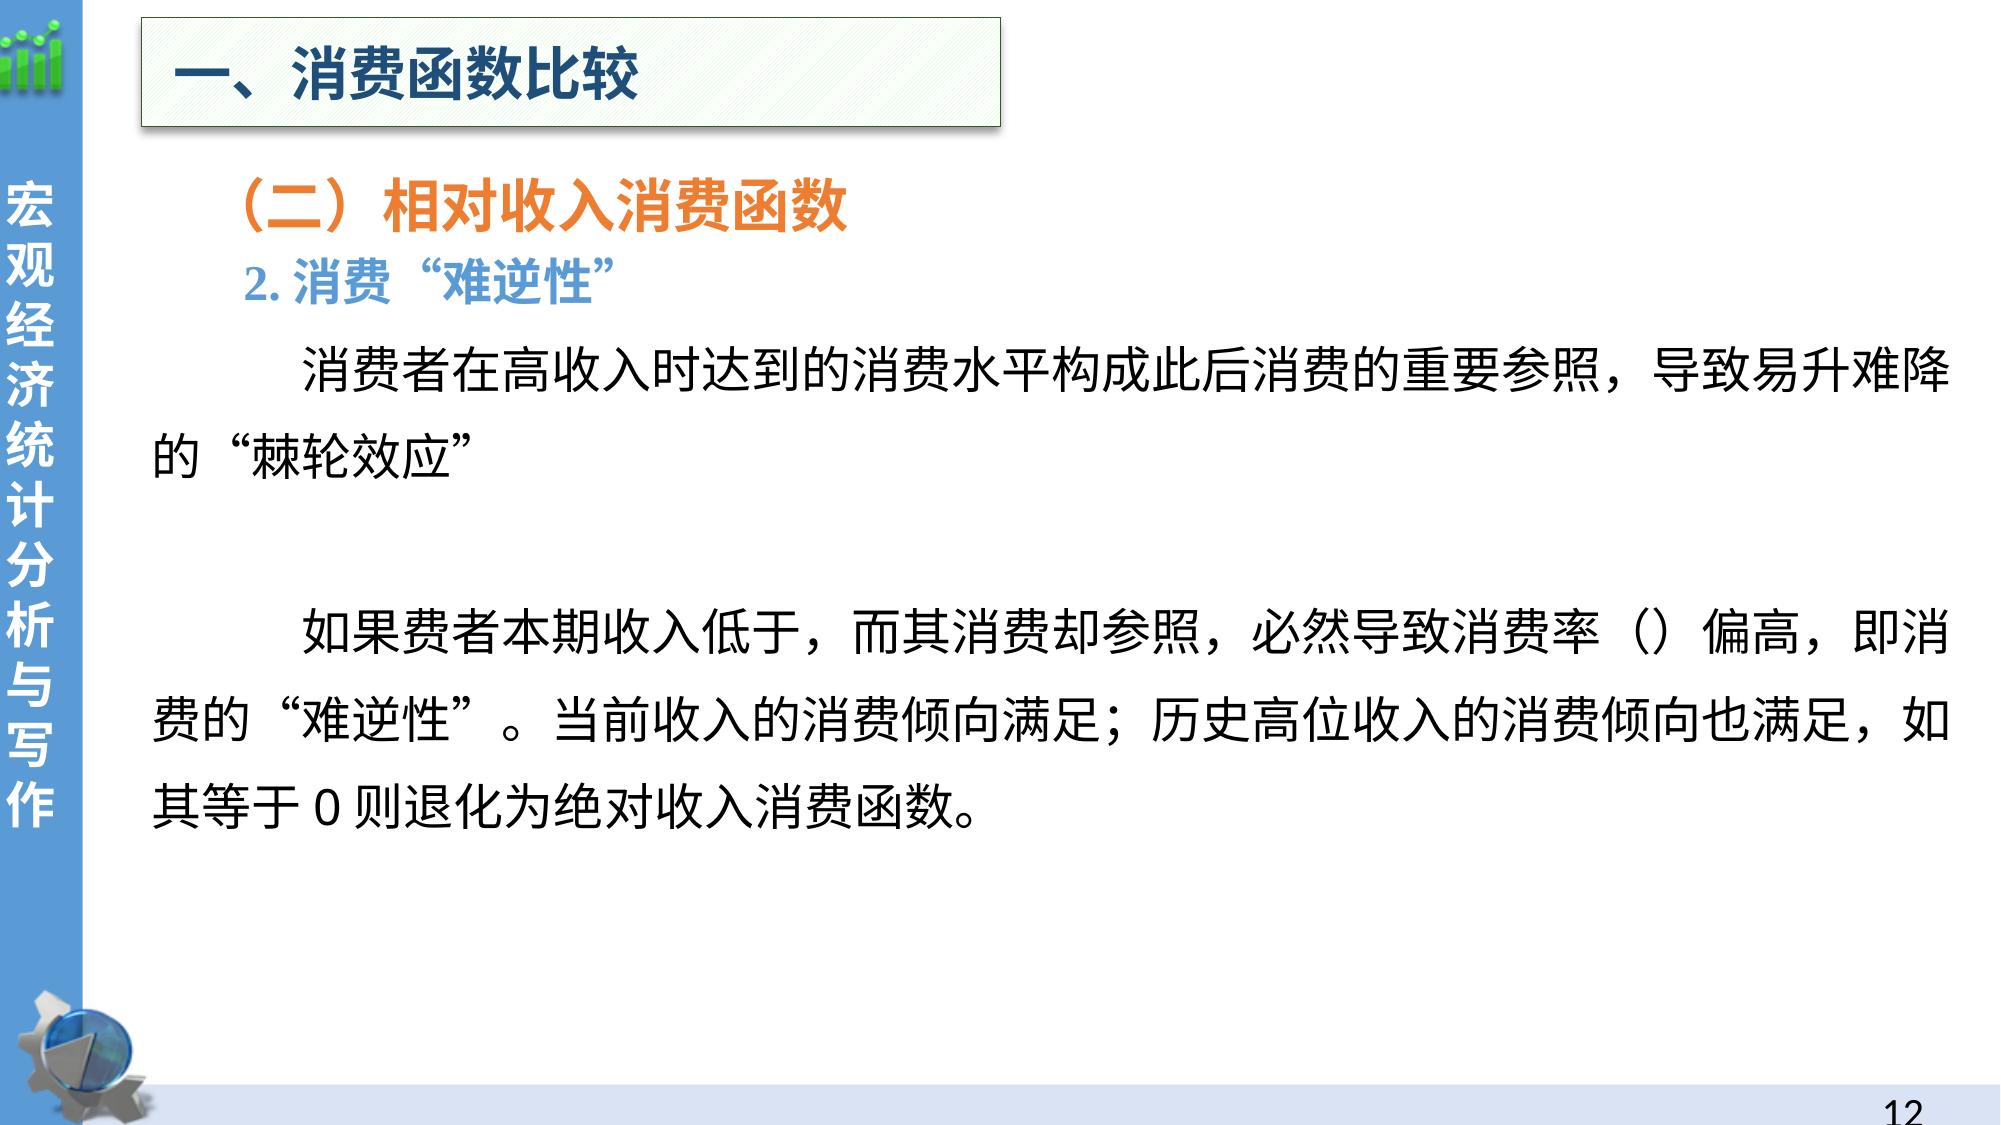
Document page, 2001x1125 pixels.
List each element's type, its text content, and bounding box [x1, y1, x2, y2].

picture [0, 0, 2001, 1125]
text_box 一、消费函数比较 [141, 17, 1000, 127]
text_box （二）相对收入消费函数 [84, 126, 918, 247]
slide_number 11 [1786, 1085, 1940, 1125]
